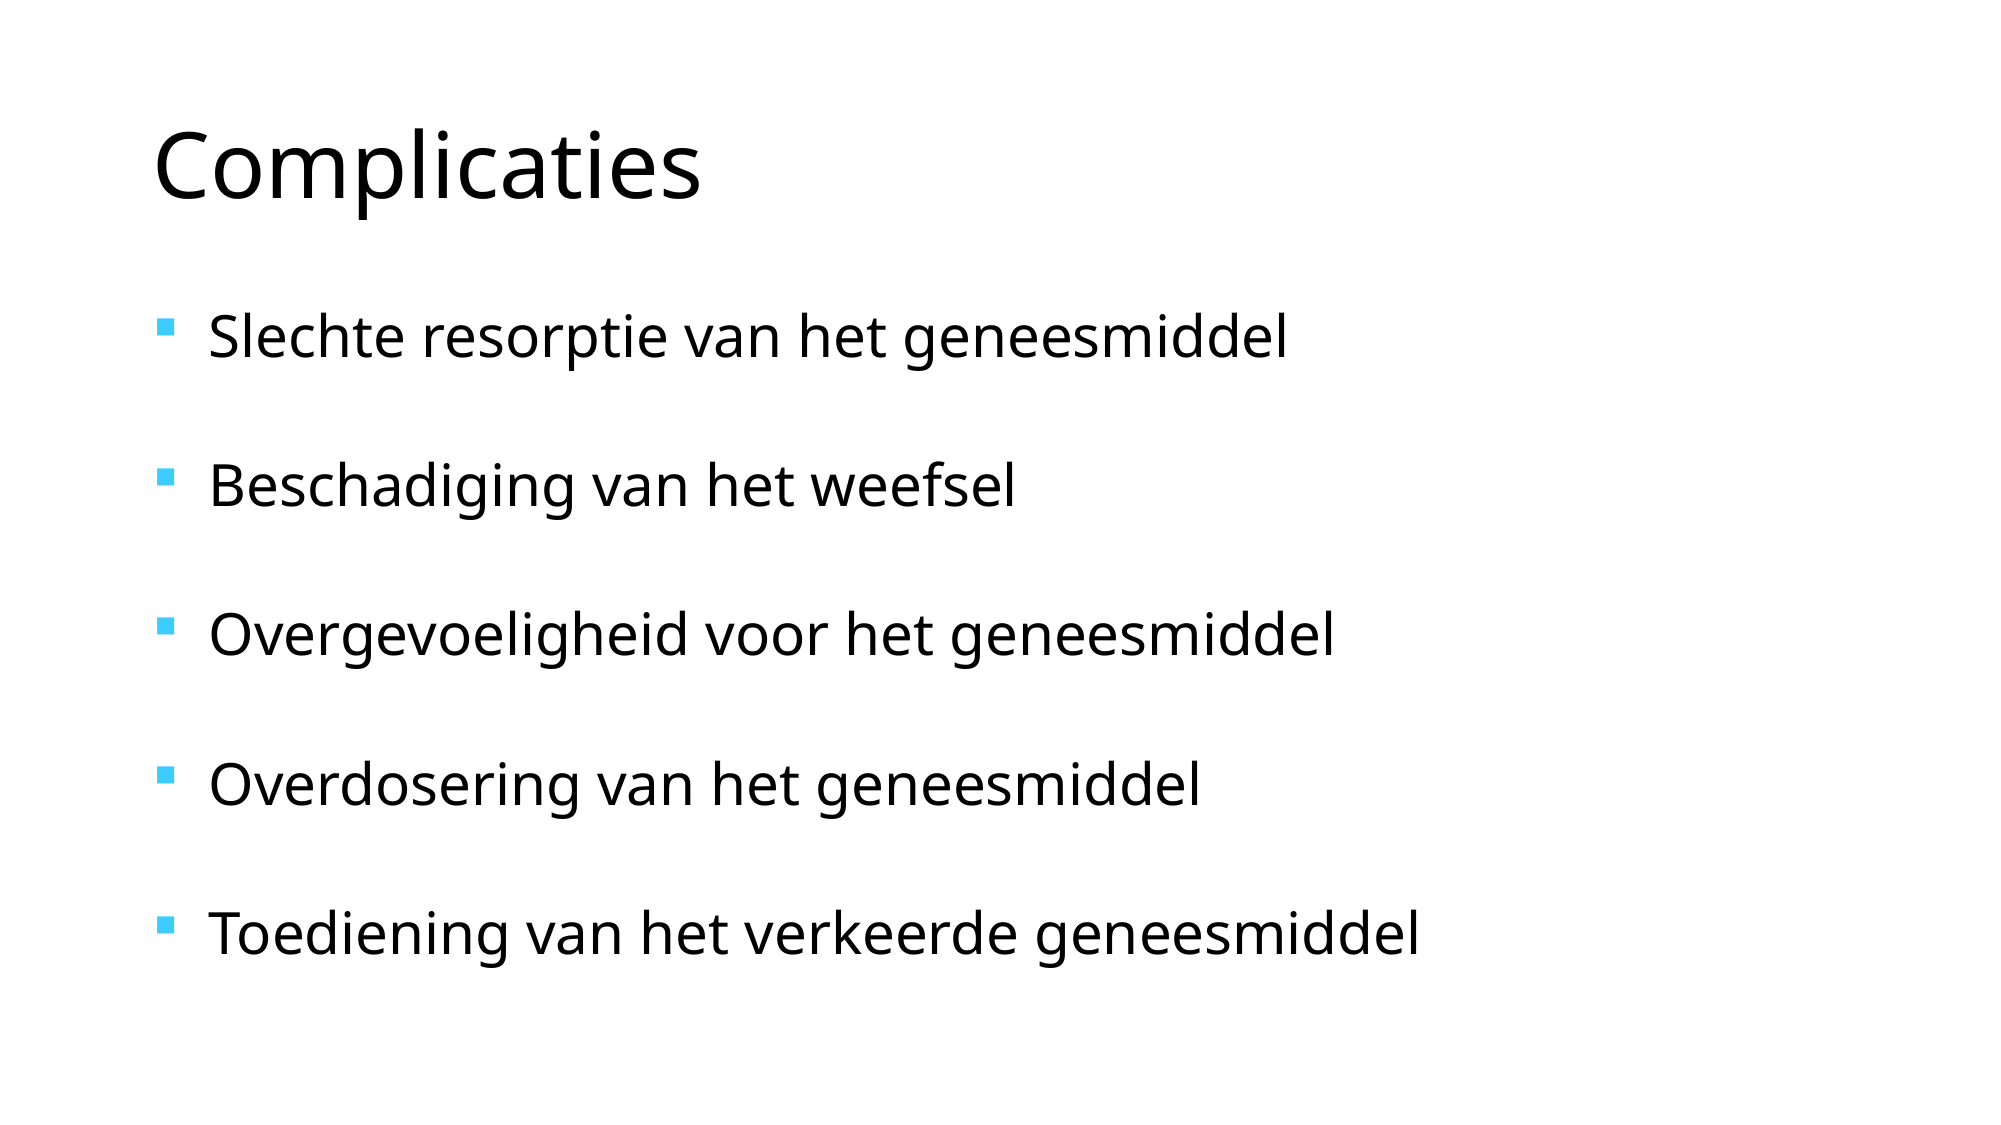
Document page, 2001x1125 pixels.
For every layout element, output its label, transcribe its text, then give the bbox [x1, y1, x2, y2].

list Slechte resorptie van het geneesmiddel Beschadiging van het weefsel Overgevoeligheid voor het geneesmiddel Overdosering van het geneesmiddel Toediening van het verkeerde geneesmiddel [137, 299, 1863, 1014]
title Complicaties [137, 59, 1863, 278]
